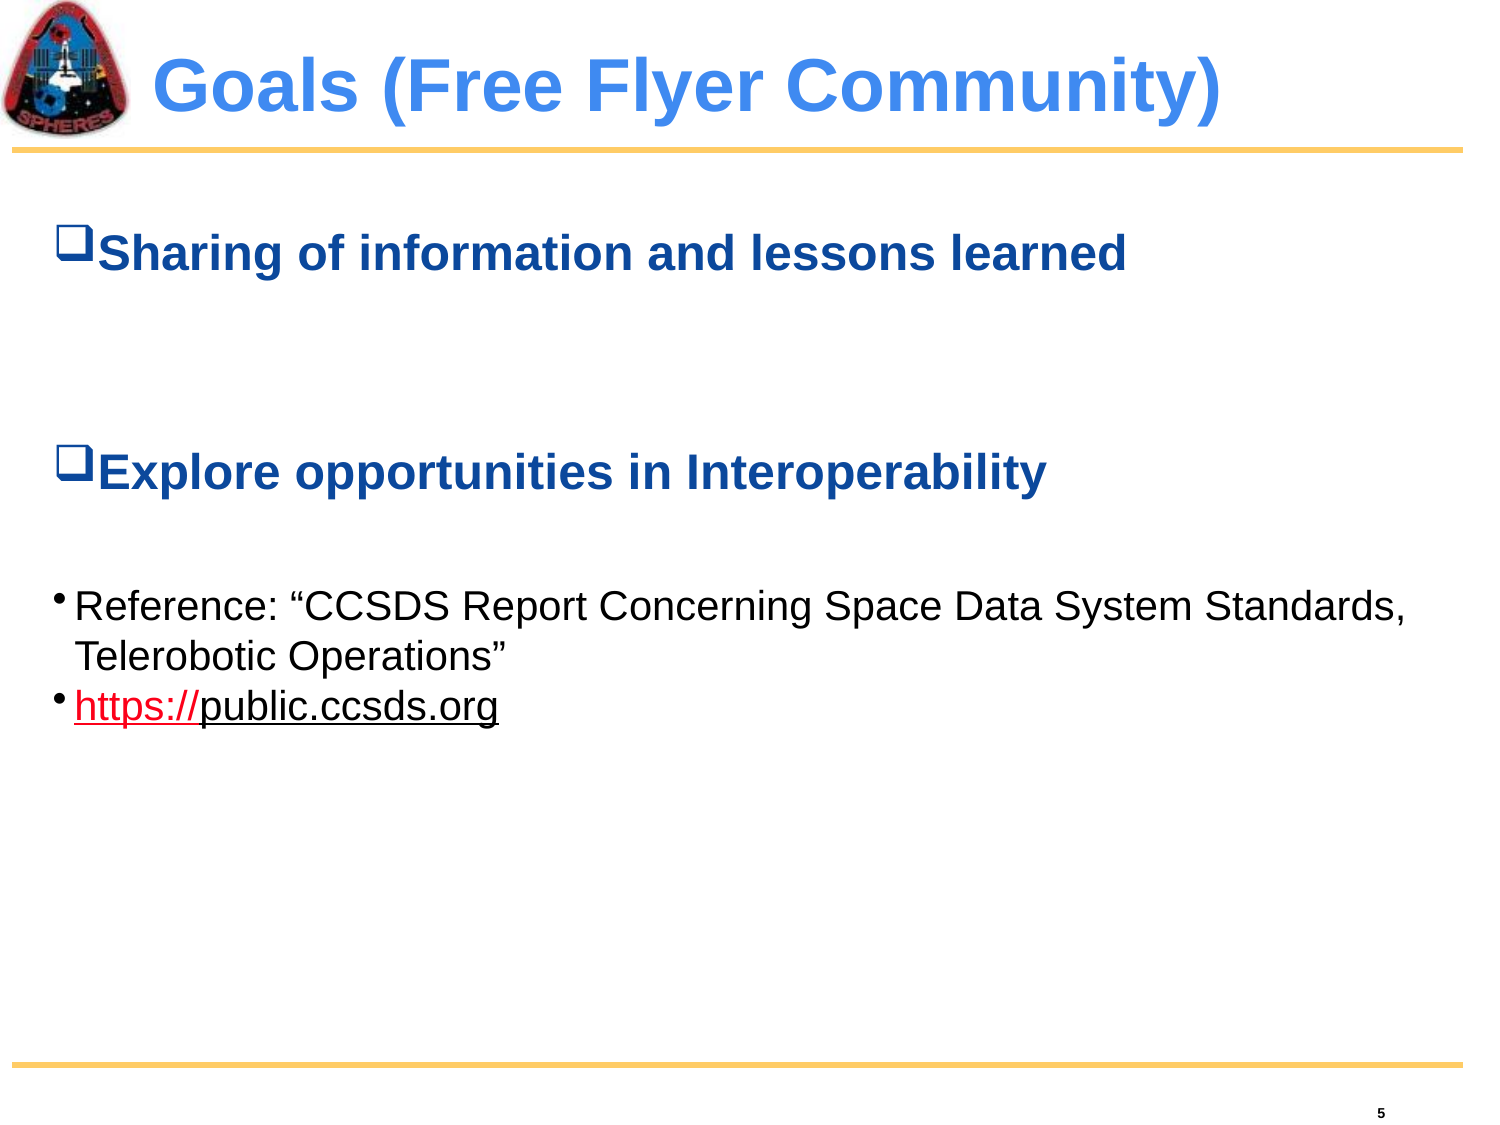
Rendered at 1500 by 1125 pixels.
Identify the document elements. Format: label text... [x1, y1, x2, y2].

list Sharing of information and lessons learned Explore opportunities in Interoperability Reference: “CCSDS Report Concerning Space Data System Standards, Telerobotic Operations” https://public.ccsds.org [37, 212, 1451, 988]
title Goals (Free Flyer Community) [137, 24, 1500, 138]
picture [0, 0, 131, 139]
